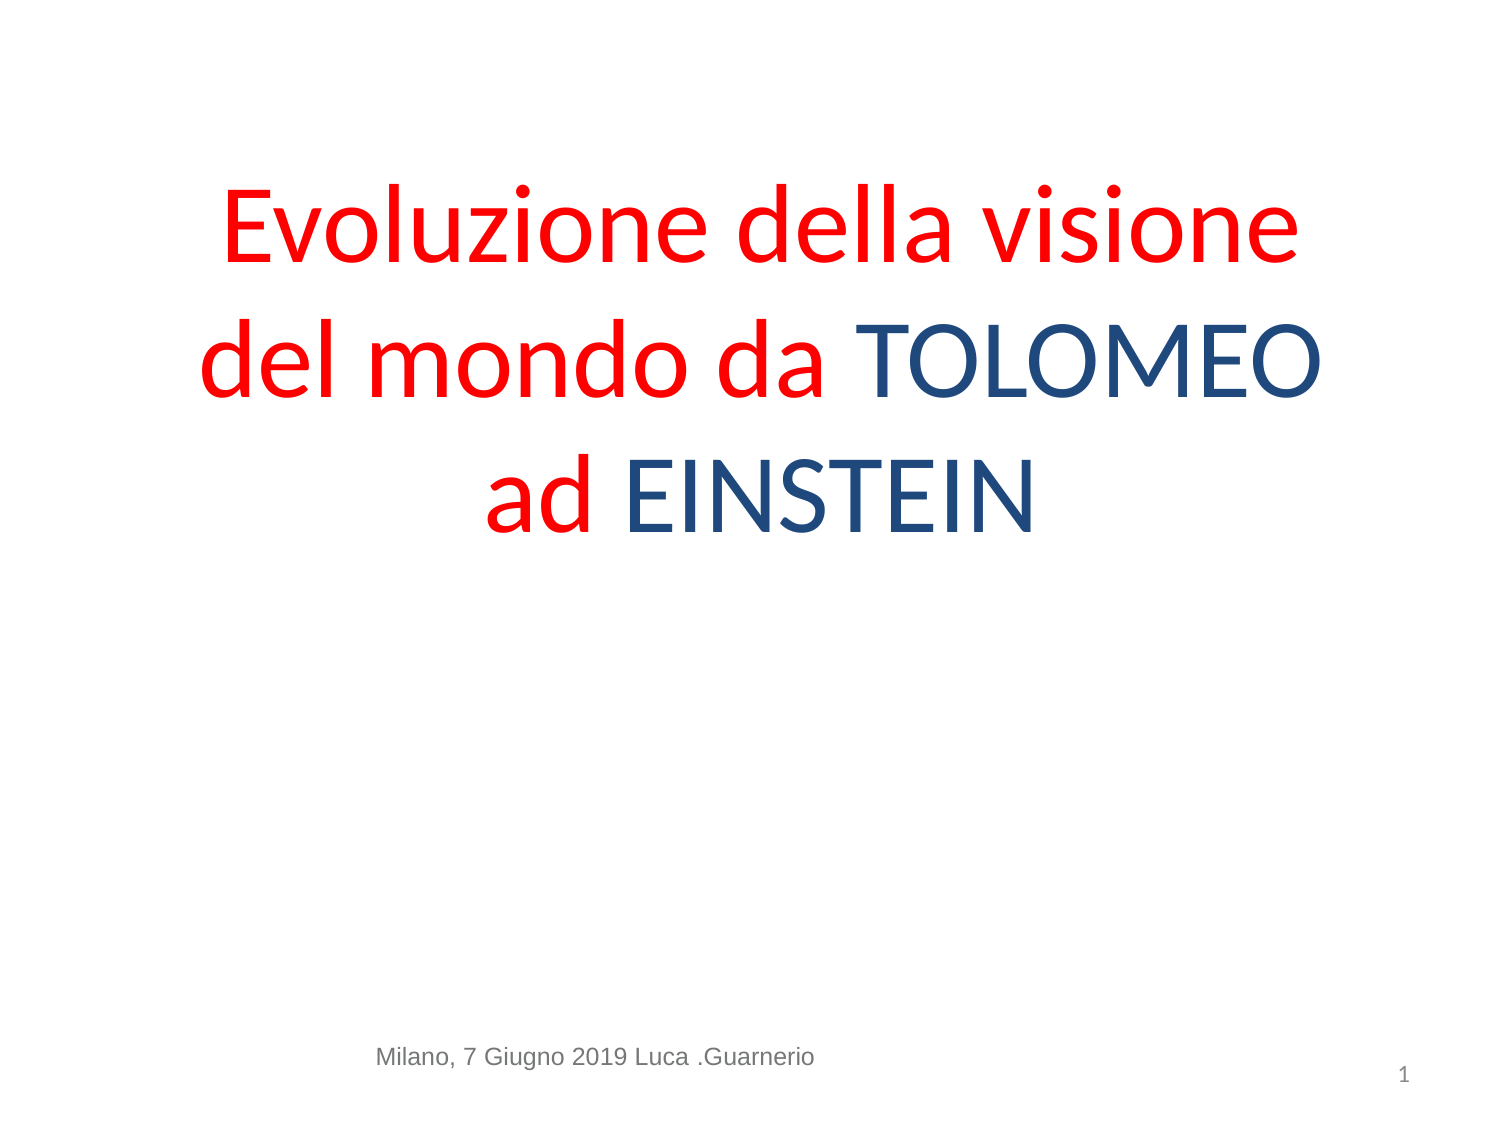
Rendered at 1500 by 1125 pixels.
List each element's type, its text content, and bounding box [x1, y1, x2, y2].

title Evoluzione della visione del mondo da TOLOMEO ad EINSTEIN [123, 231, 1399, 473]
slide_number 1 [1074, 1042, 1425, 1103]
text_box Milano, 7 Giugno 2019 Luca .Guarnerio [360, 1033, 987, 1094]
